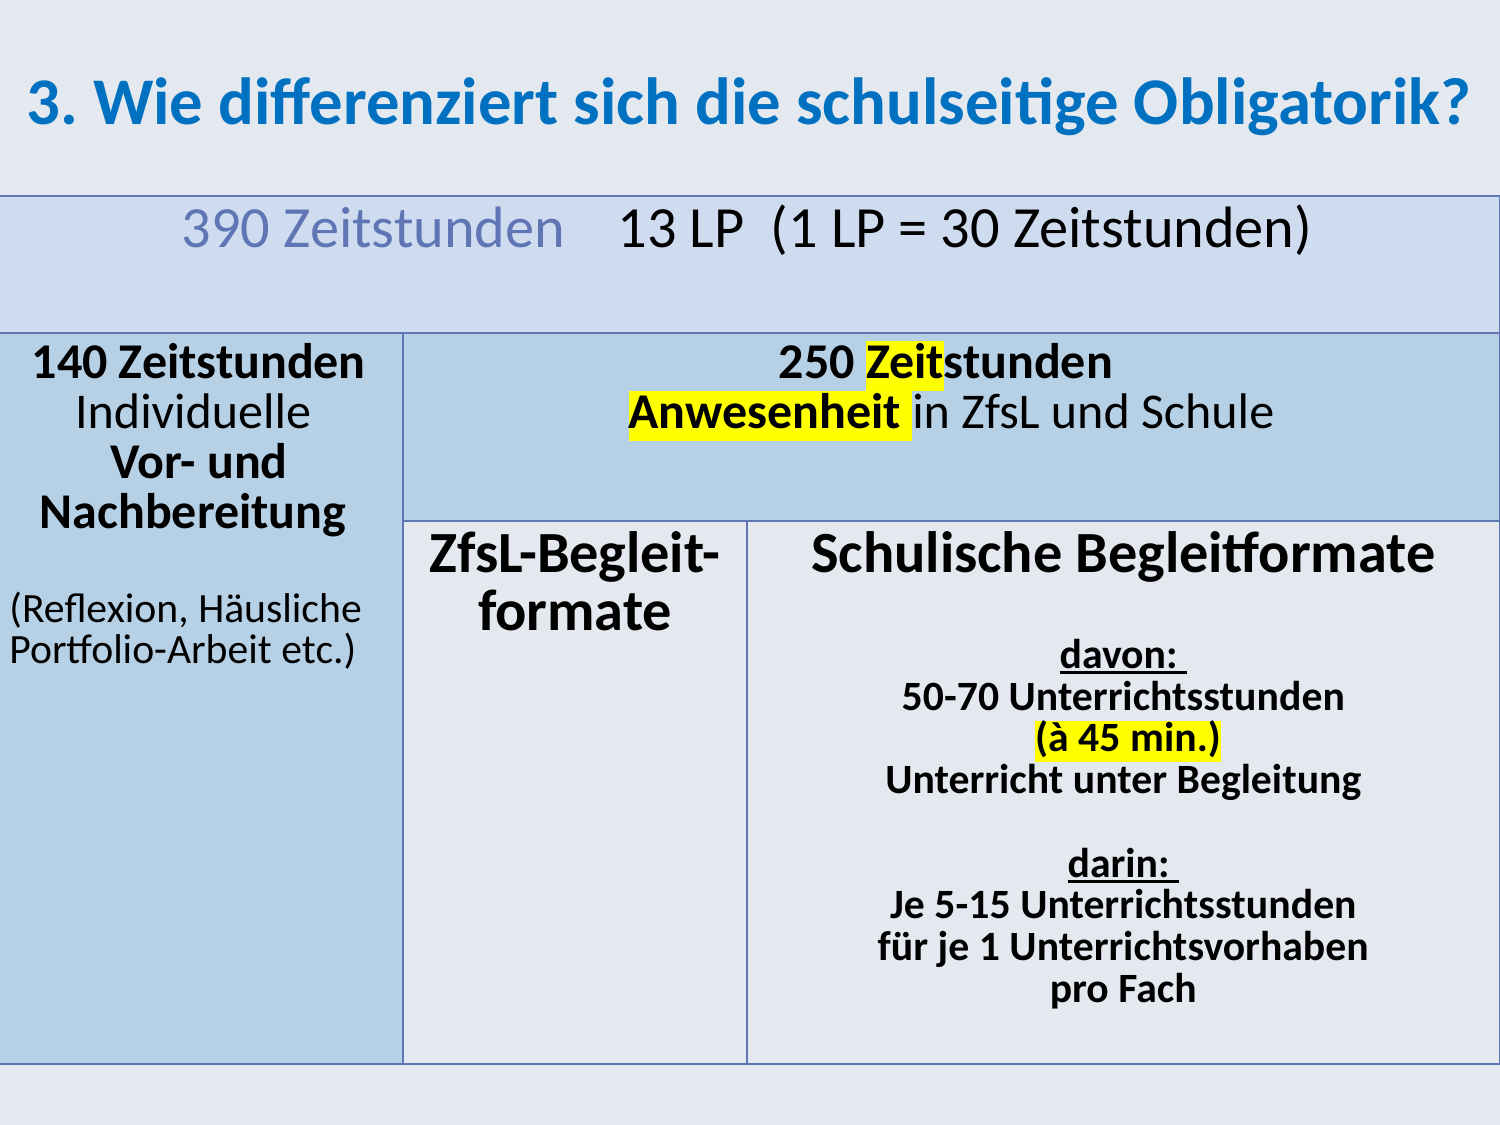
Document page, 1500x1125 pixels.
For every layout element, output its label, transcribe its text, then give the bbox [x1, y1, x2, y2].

table_cell 140 Zeitstunden Individuelle Vor- und Nachbereitung (Reflexion, Häusliche Portfolio-Arbeit etc.) [0, 334, 402, 1063]
table_cell 250 Zeitstunden Anwesenheit in ZfsL und Schule [404, 334, 1499, 520]
table_cell ZfsL-Begleit-formate [404, 522, 746, 1063]
table_cell Schulische Begleitformate davon: 50-70 Unterrichtsstunden (à 45 min.) Unterricht unter Begleitung darin: Je 5-15 Unterrichtsstunden für je 1 Unterrichtsvorhaben pro Fach [748, 522, 1499, 1063]
table_header 390 Zeitstunden 13 LP (1 LP = 30 Zeitstunden) [0, 197, 1499, 332]
title 3. Wie differenziert sich die schulseitige Obligatorik? [0, 0, 1500, 195]
